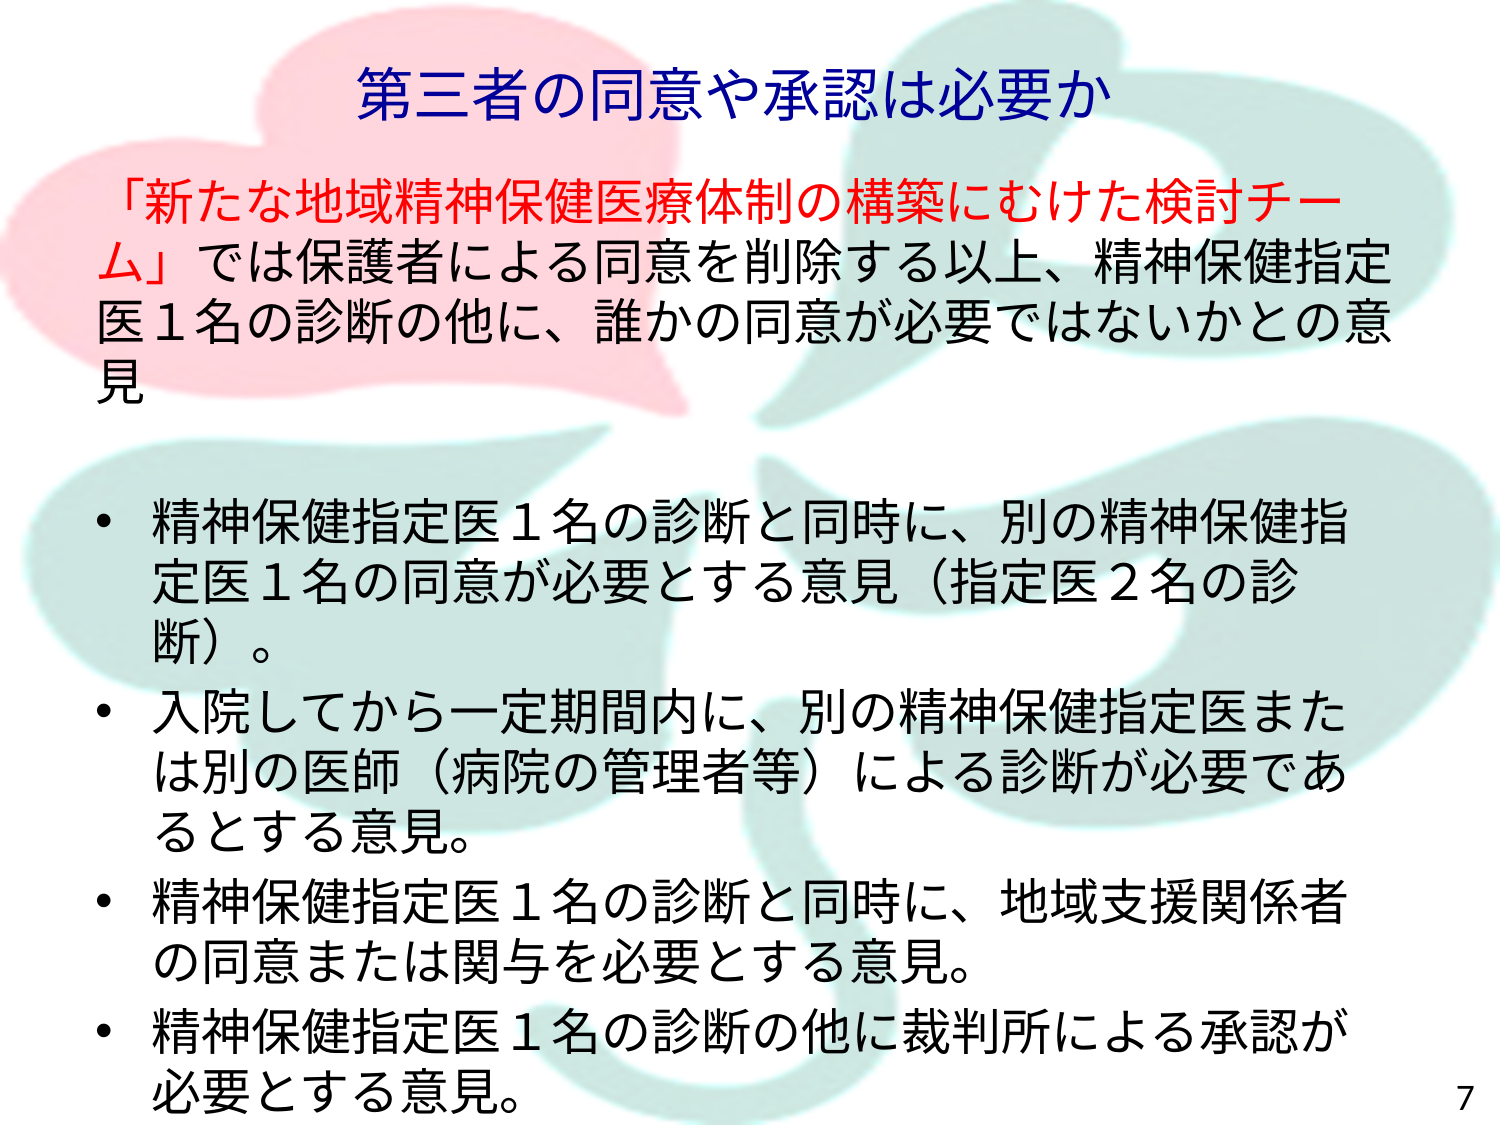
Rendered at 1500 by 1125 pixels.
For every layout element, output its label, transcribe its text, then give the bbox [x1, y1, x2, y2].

text_box [70, 178, 79, 366]
text_box [1409, 178, 1418, 366]
picture [0, 0, 1500, 1125]
slide_number 7 [1139, 1065, 1490, 1125]
list 「新たな地域精神保健医療体制の構築にむけた検討チーム」では保護者による同意を削除する以上、精神保健指定医１名の診断の他に、誰かの同意が必要ではないかとの意見 精神保健指定医１名の診断と同時に、別の精神保健指定医１名の同意が必要とする意見（指定医２名の診断）。 入院してから一定期間内に、別の精神保健指定医または別の医師（病院の管理者等）による診断が必要であるとする意見。 精神保健指定医１名の診断と同時に、地域支援関係者の同意または関与を必要とする意見。 精神保健指定医１名の診断の他に裁判所による承認が必要とする意見。 [79, 162, 1409, 1079]
text_box 第三者の同意や承認は必要か [39, 46, 1428, 140]
